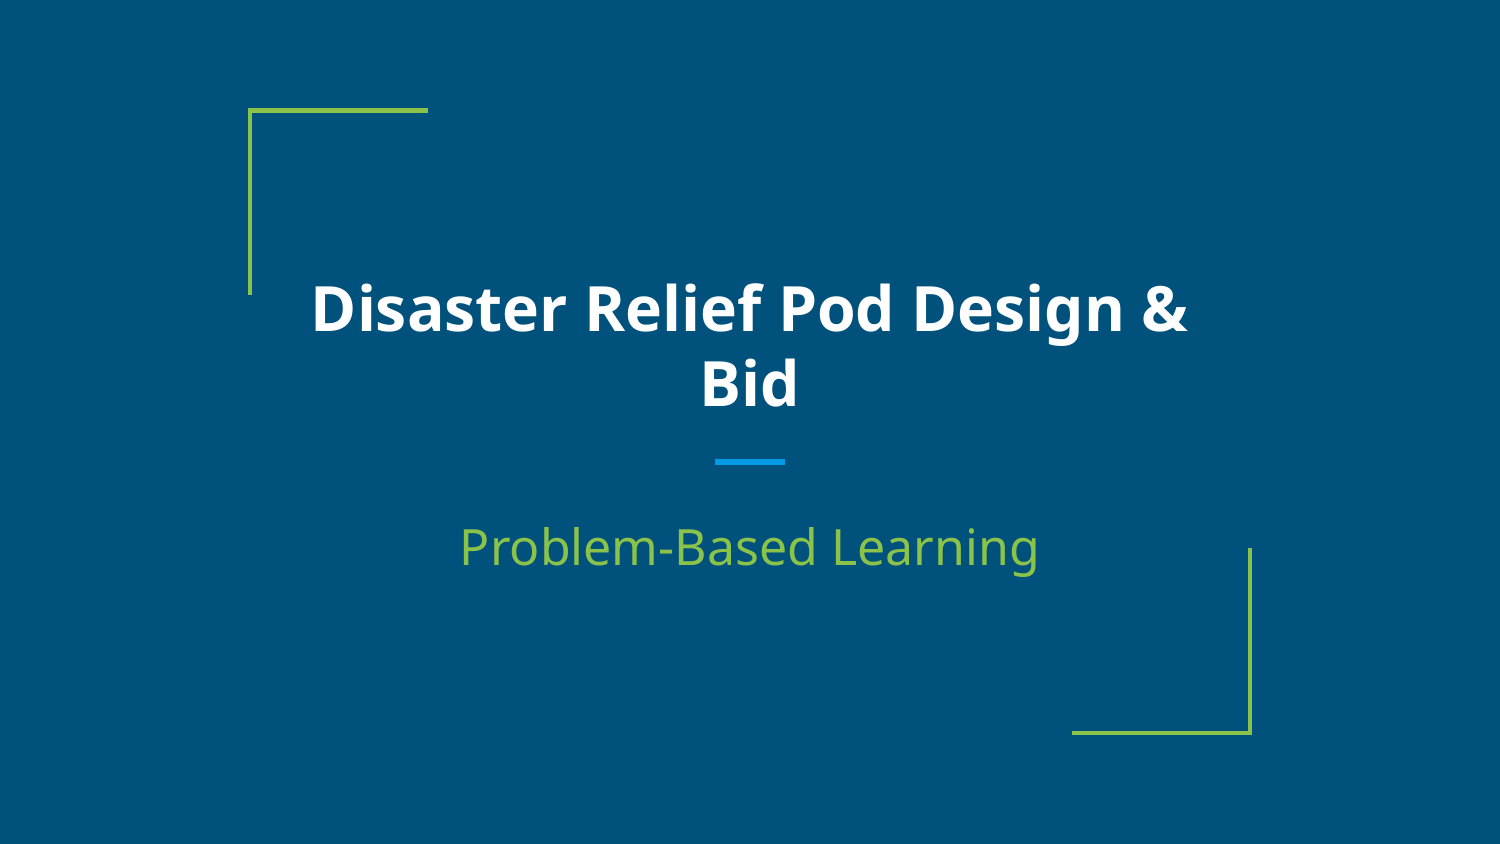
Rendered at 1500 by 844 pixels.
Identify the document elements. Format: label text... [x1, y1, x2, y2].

subtitle Problem-Based Learning [275, 500, 1225, 650]
title Disaster Relief Pod Design & Bid [275, 195, 1225, 435]
